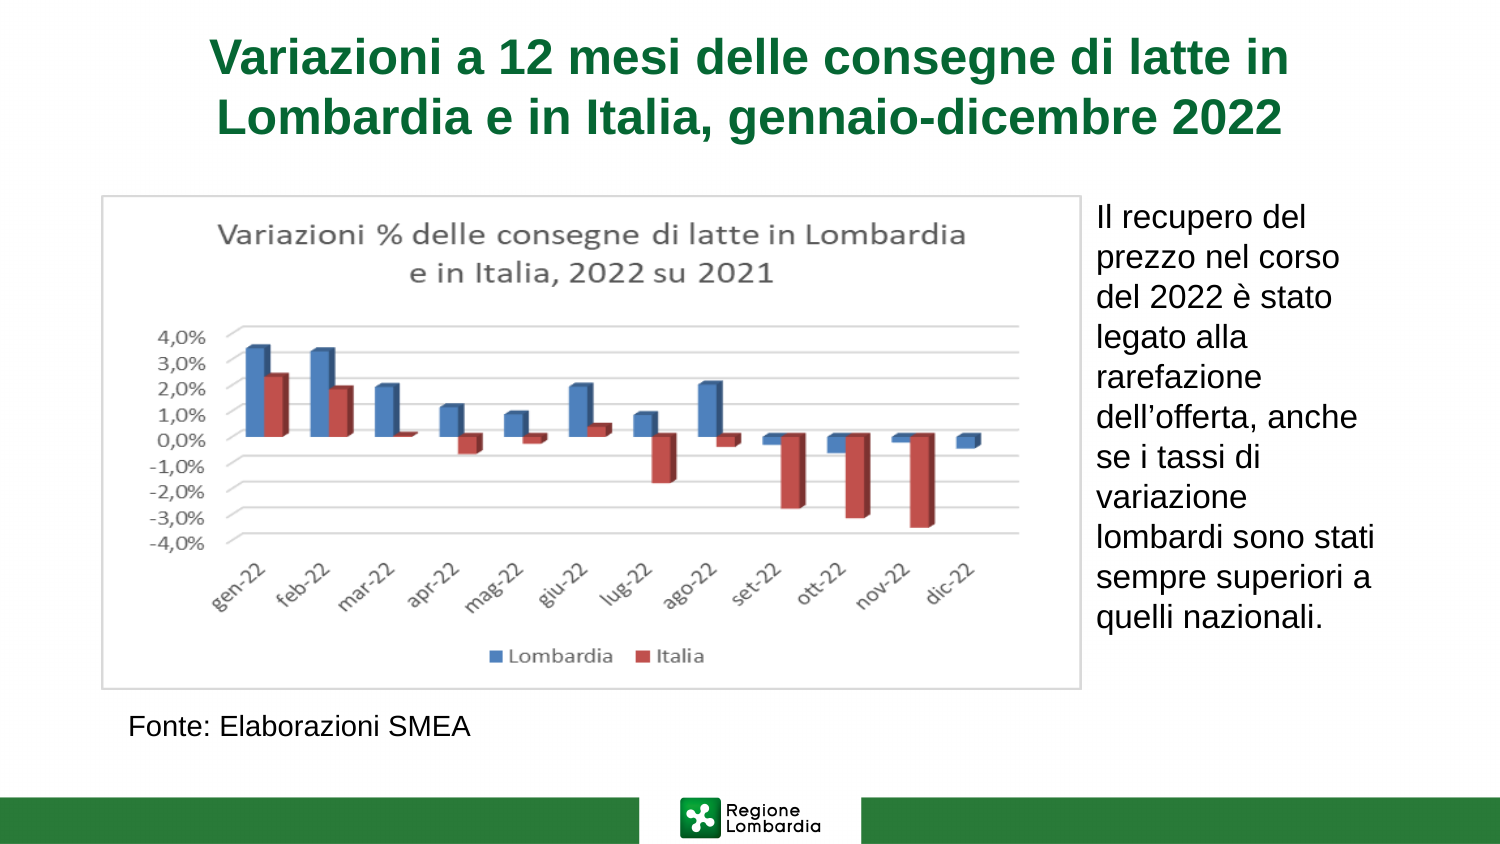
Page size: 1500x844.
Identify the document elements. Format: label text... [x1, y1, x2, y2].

text_box Fonte: Elaborazioni SMEA [113, 699, 487, 750]
subtitle Il recupero del prezzo nel corso del 2022 è stato legato alla rarefazione dell’offerta, anche se i tassi di variazione lombardi sono stati sempre superiori a quelli nazionali. [1081, 188, 1399, 732]
title Variazioni a 12 mesi delle consegne di latte in Lombardia e in Italia, gennaio-dicembre 2022 [112, 30, 1388, 139]
picture [0, 0, 1500, 844]
